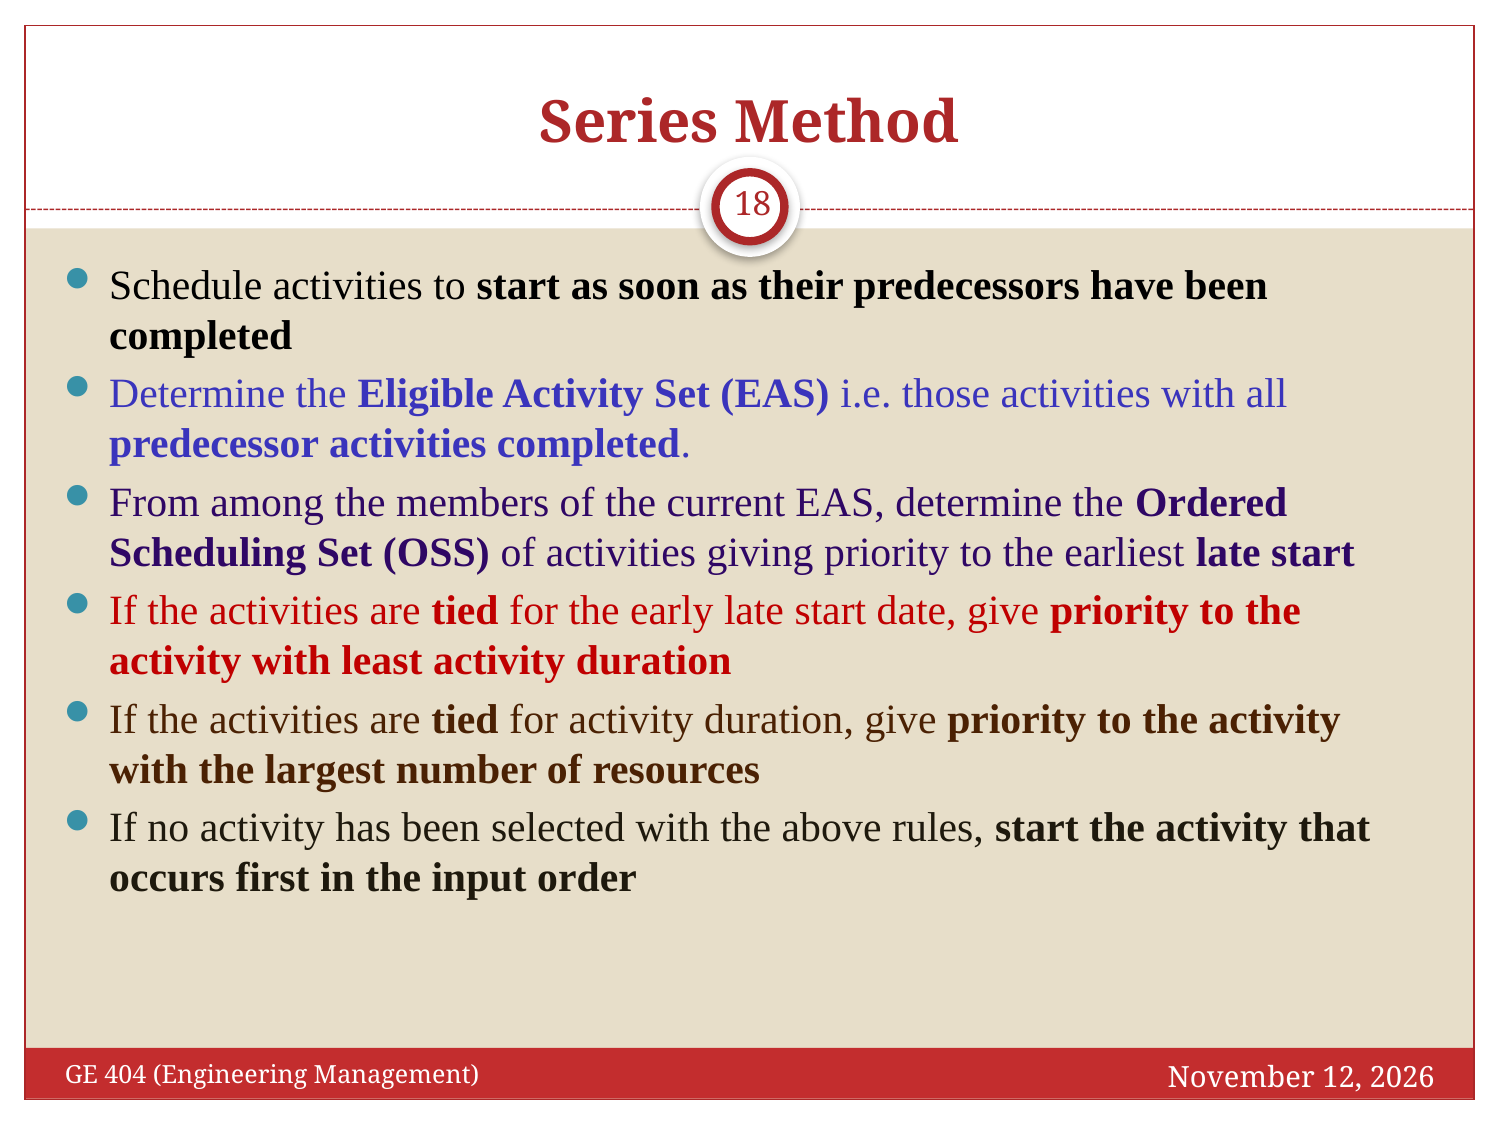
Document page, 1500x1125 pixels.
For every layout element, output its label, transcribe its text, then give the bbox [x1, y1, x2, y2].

list Schedule activities to start as soon as their predecessors have been completed Determine the Eligible Activity Set (EAS) i.e. those activities with all predecessor activities completed. From among the members of the current EAS, determine the Ordered Scheduling Set (OSS) of activities giving priority to the earliest late start If the activities are tied for the early late start date, give priority to the activity with least activity duration If the activities are tied for activity duration, give priority to the activity with the largest number of resources If no activity has been selected with the above rules, start the activity that occurs first in the input order [49, 250, 1445, 1001]
title Series Method [49, 37, 1450, 162]
slide_number 18 [715, 168, 791, 241]
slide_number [950, 1050, 1450, 1111]
footer GE 404 (Engineering Management) [50, 1051, 638, 1112]
